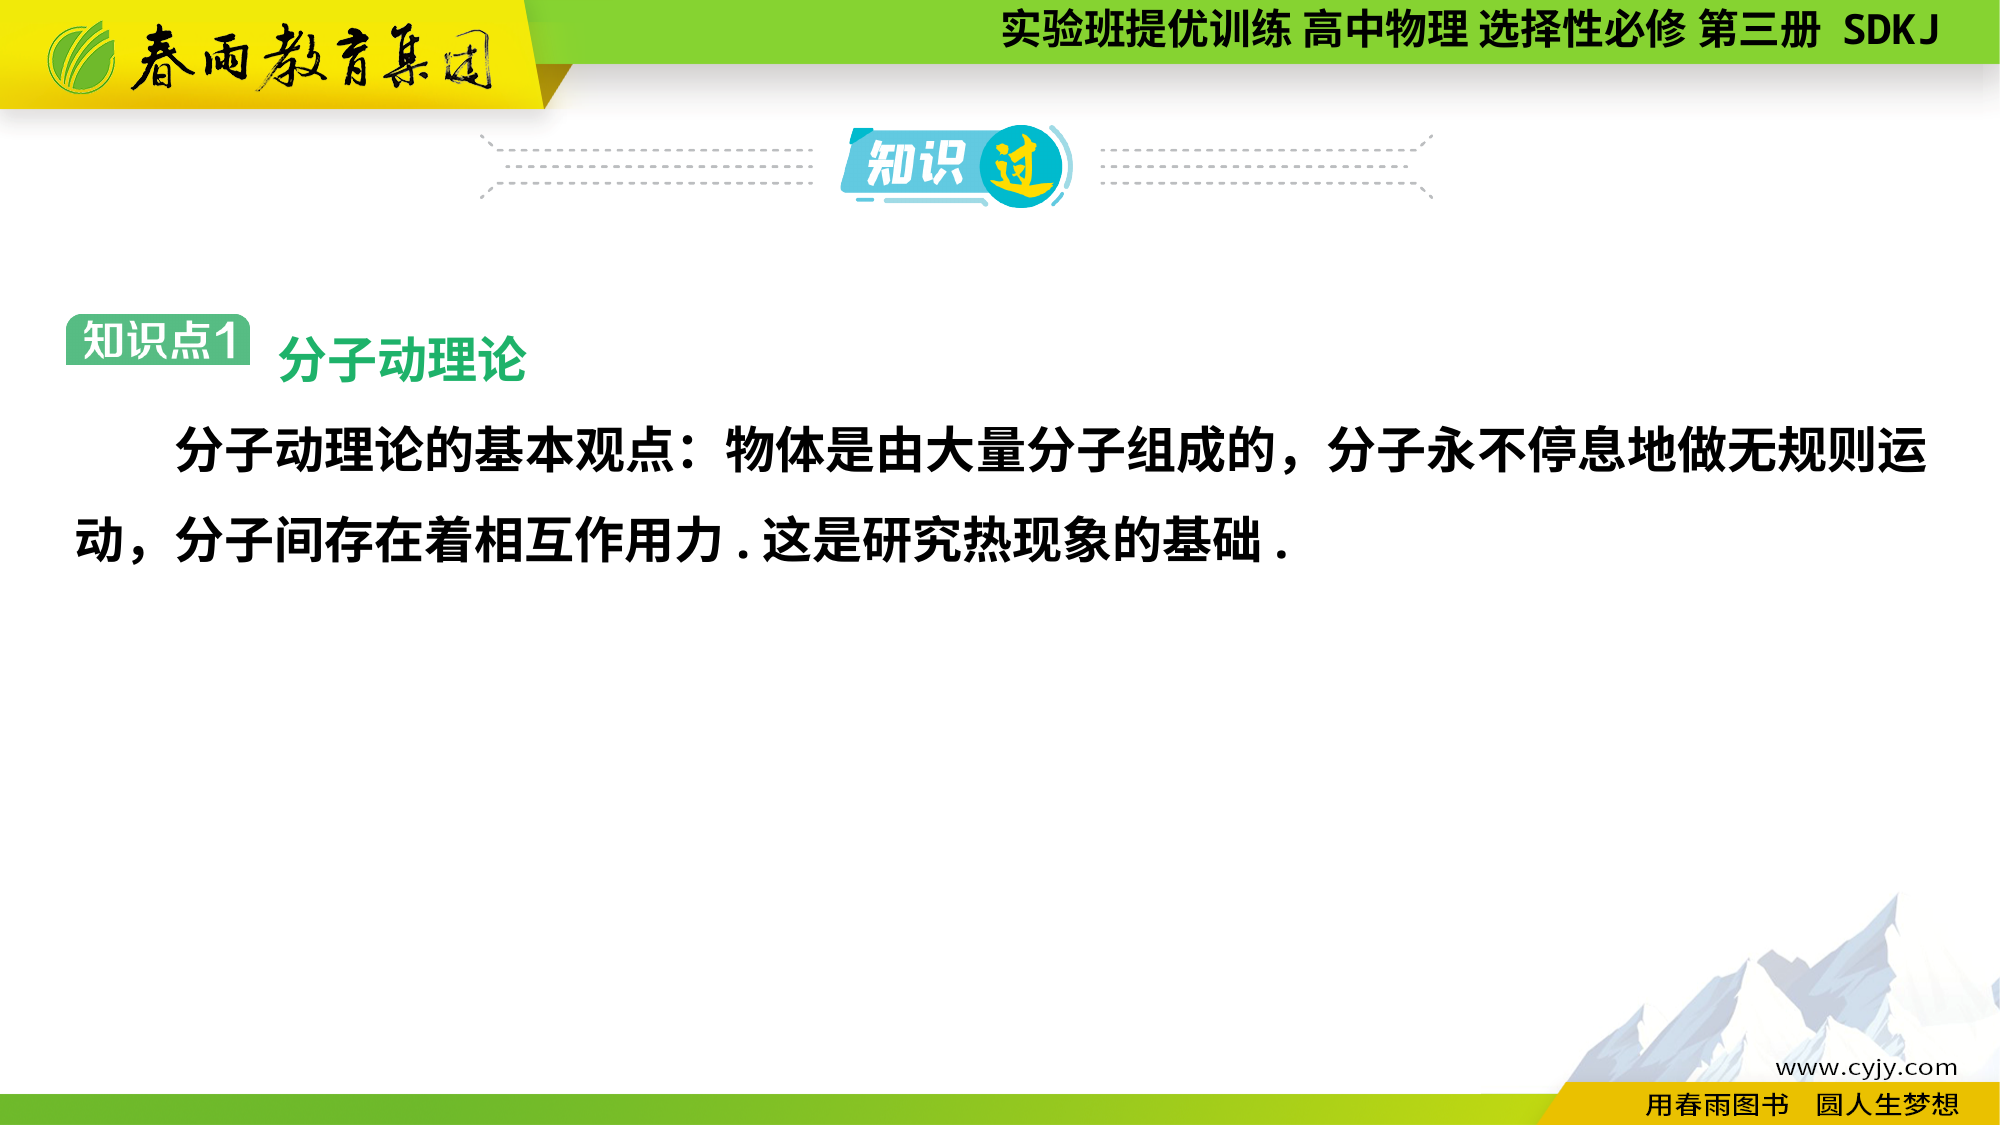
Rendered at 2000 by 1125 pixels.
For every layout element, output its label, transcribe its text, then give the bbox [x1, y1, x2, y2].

list 分子动理论 分子动理论的基本观点：物体是由大量分子组成的，分子永不停息地做无规则运动，分子间存在着相互作用力.这是研究热现象的基础. [59, 290, 1944, 567]
picture [0, 0, 2000, 1125]
